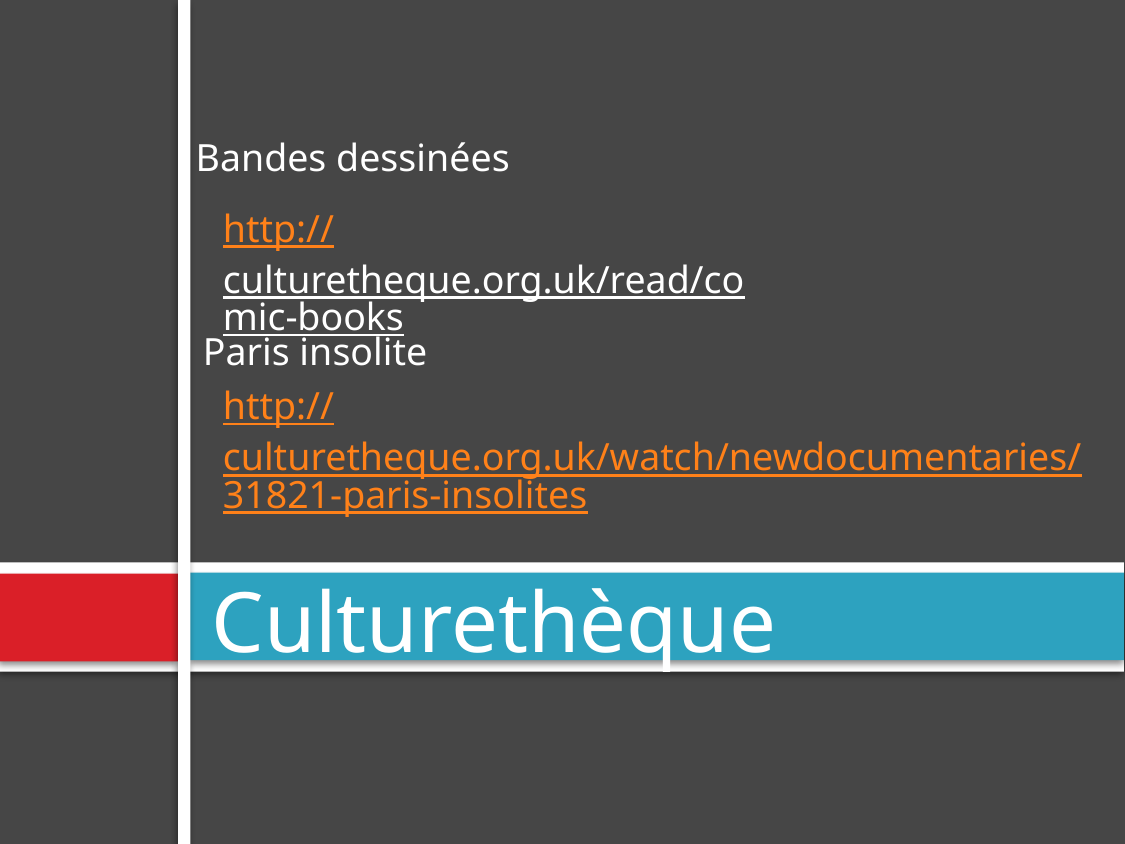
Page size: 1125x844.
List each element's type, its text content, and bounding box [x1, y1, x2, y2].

text_box http://culturetheque.org.uk/read/comic-books [208, 197, 771, 360]
title Culturethèque [196, 581, 1097, 657]
text_box Paris insolite [188, 320, 443, 380]
text_box Bandes dessinées [180, 126, 525, 187]
text_box http://culturetheque.org.uk/watch/newdocumentaries/31821-paris-insolites [208, 374, 1097, 537]
